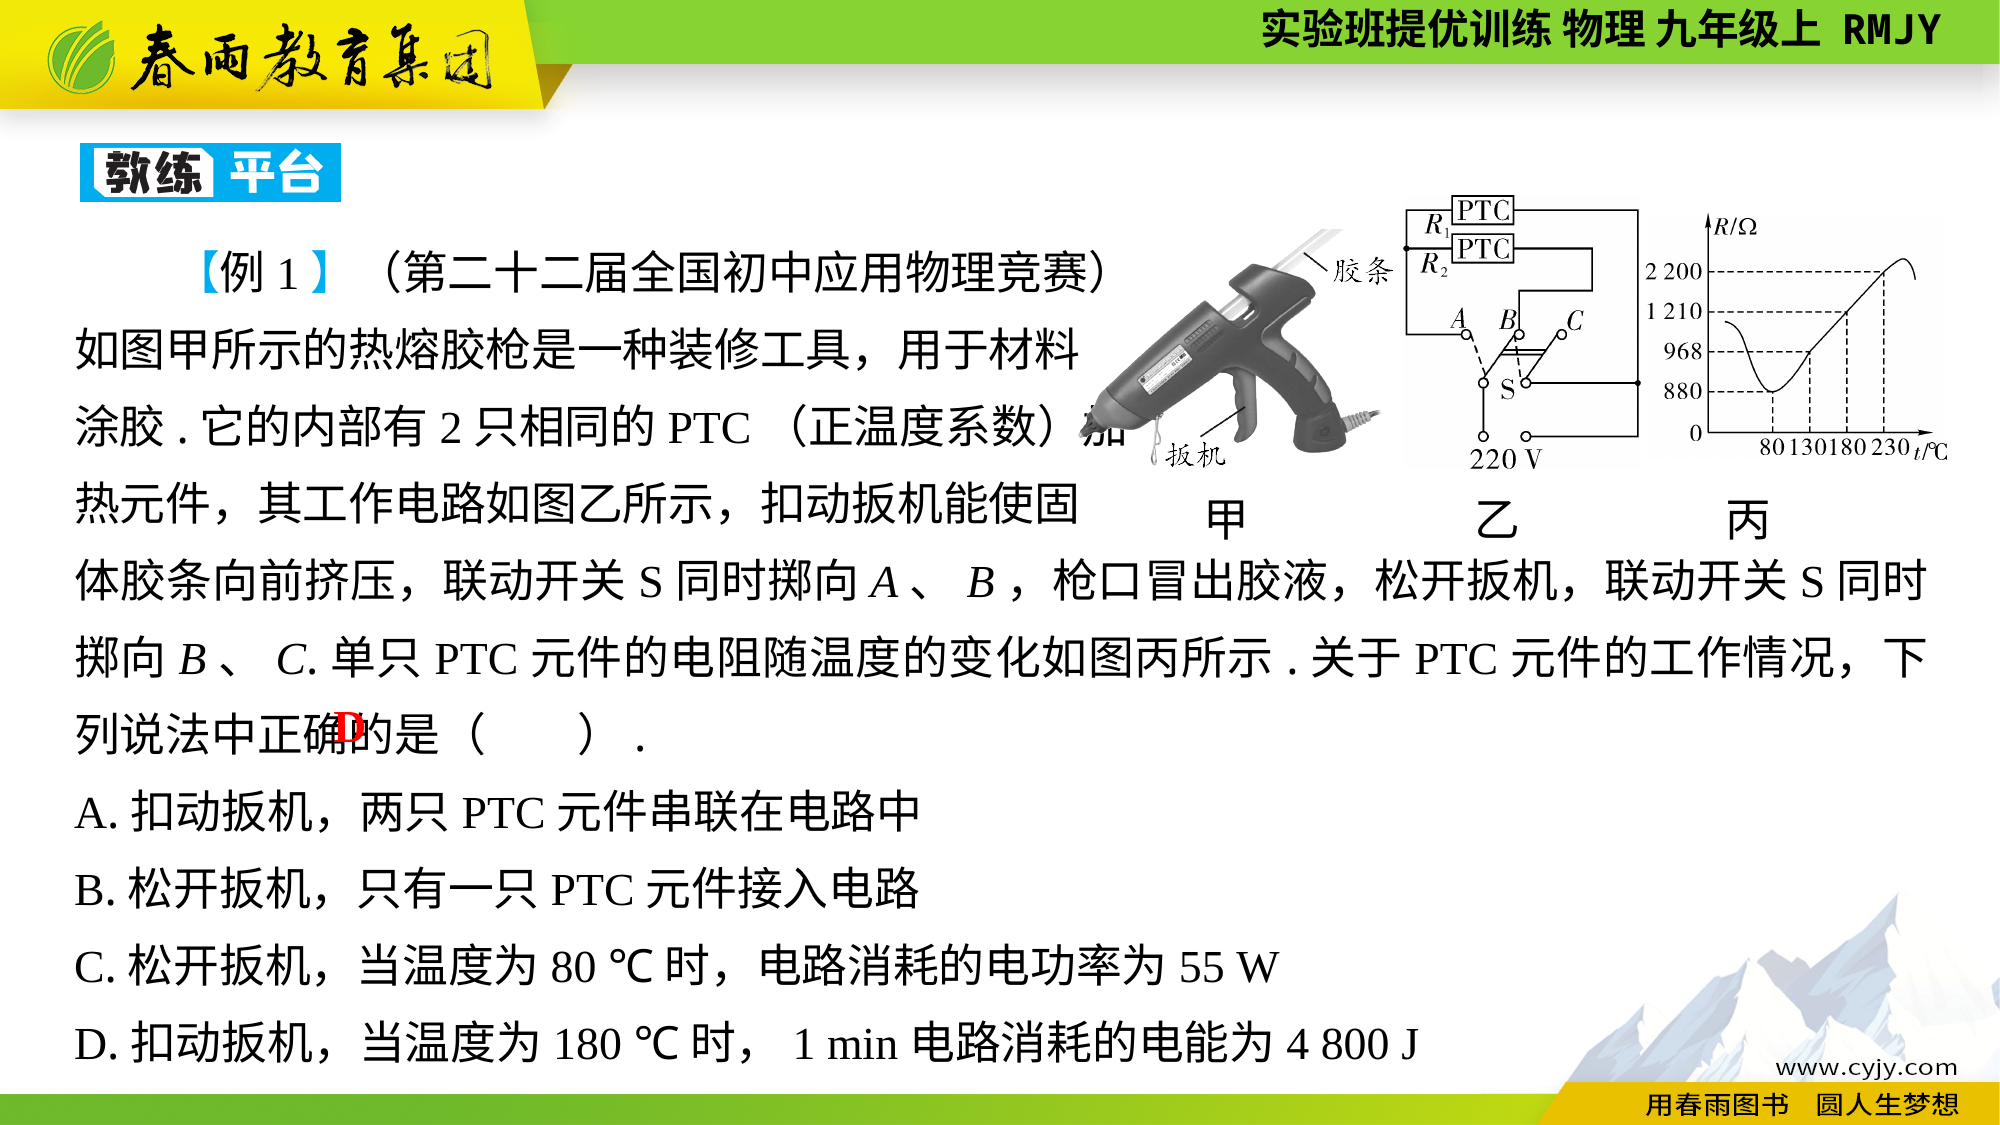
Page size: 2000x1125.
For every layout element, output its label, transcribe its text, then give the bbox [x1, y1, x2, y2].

text_box 甲 乙 丙 [1188, 468, 1886, 554]
list 【例1】（第二十二届全国初中应用物理竞赛） 如图甲所示的热熔胶枪是一种装修工具，用于材料 涂胶.它的内部有2只相同的PTC（正温度系数）加 热元件，其工作电路如图乙所示，扣动扳机能使固 体胶条向前挤压，联动开关S同时掷向A、B，枪口冒出胶液，松开扳机，联动开关S同时掷向B、C.单只PTC元件的电阻随温度的变化如图丙所示.关于PTC元件的工作情况，下列说法中正确的是（ ）. A.扣动扳机，两只PTC元件串联在电路中 B.松开扳机，只有一只PTC元件接入电路 C.松开扳机，当温度为80 ℃时，电路消耗的电功率为55 W D.扣动扳机，当温度为180 ℃时，1 min电路消耗的电能为4 800 J [59, 207, 1944, 1078]
text_box D [318, 689, 382, 760]
picture [0, 0, 2000, 1125]
